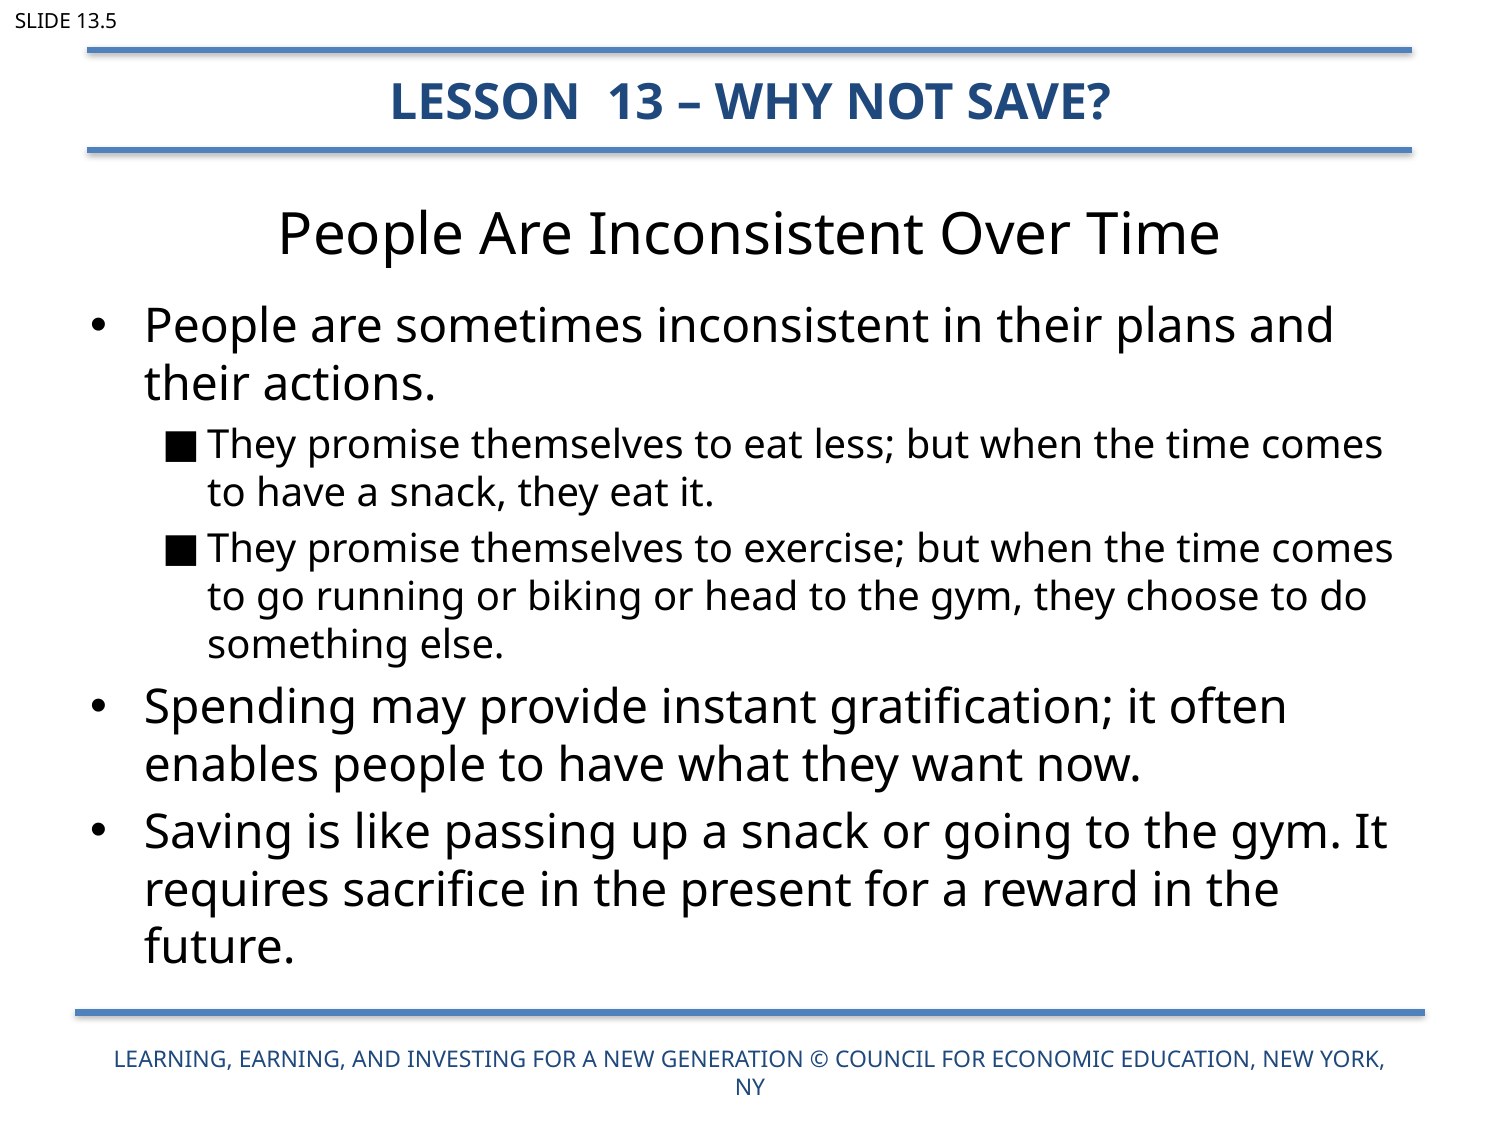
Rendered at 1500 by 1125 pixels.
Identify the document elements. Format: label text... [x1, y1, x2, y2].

text_box Slide 13.5 [0, 0, 213, 40]
text_box Lesson 13 – Why Not Save? [125, 62, 1375, 138]
title People Are Inconsistent Over Time [75, 137, 1425, 287]
list People are sometimes inconsistent in their plans and their actions. They promise themselves to eat less; but when the time comes to have a snack, they eat it. They promise themselves to exercise; but when the time comes to go running or biking or head to the gym, they choose to do something else. Spending may provide instant gratification; it often enables people to have what they want now. Saving is like passing up a snack or going to the gym. It requires sacrifice in the present for a reward in the future. [75, 287, 1425, 988]
